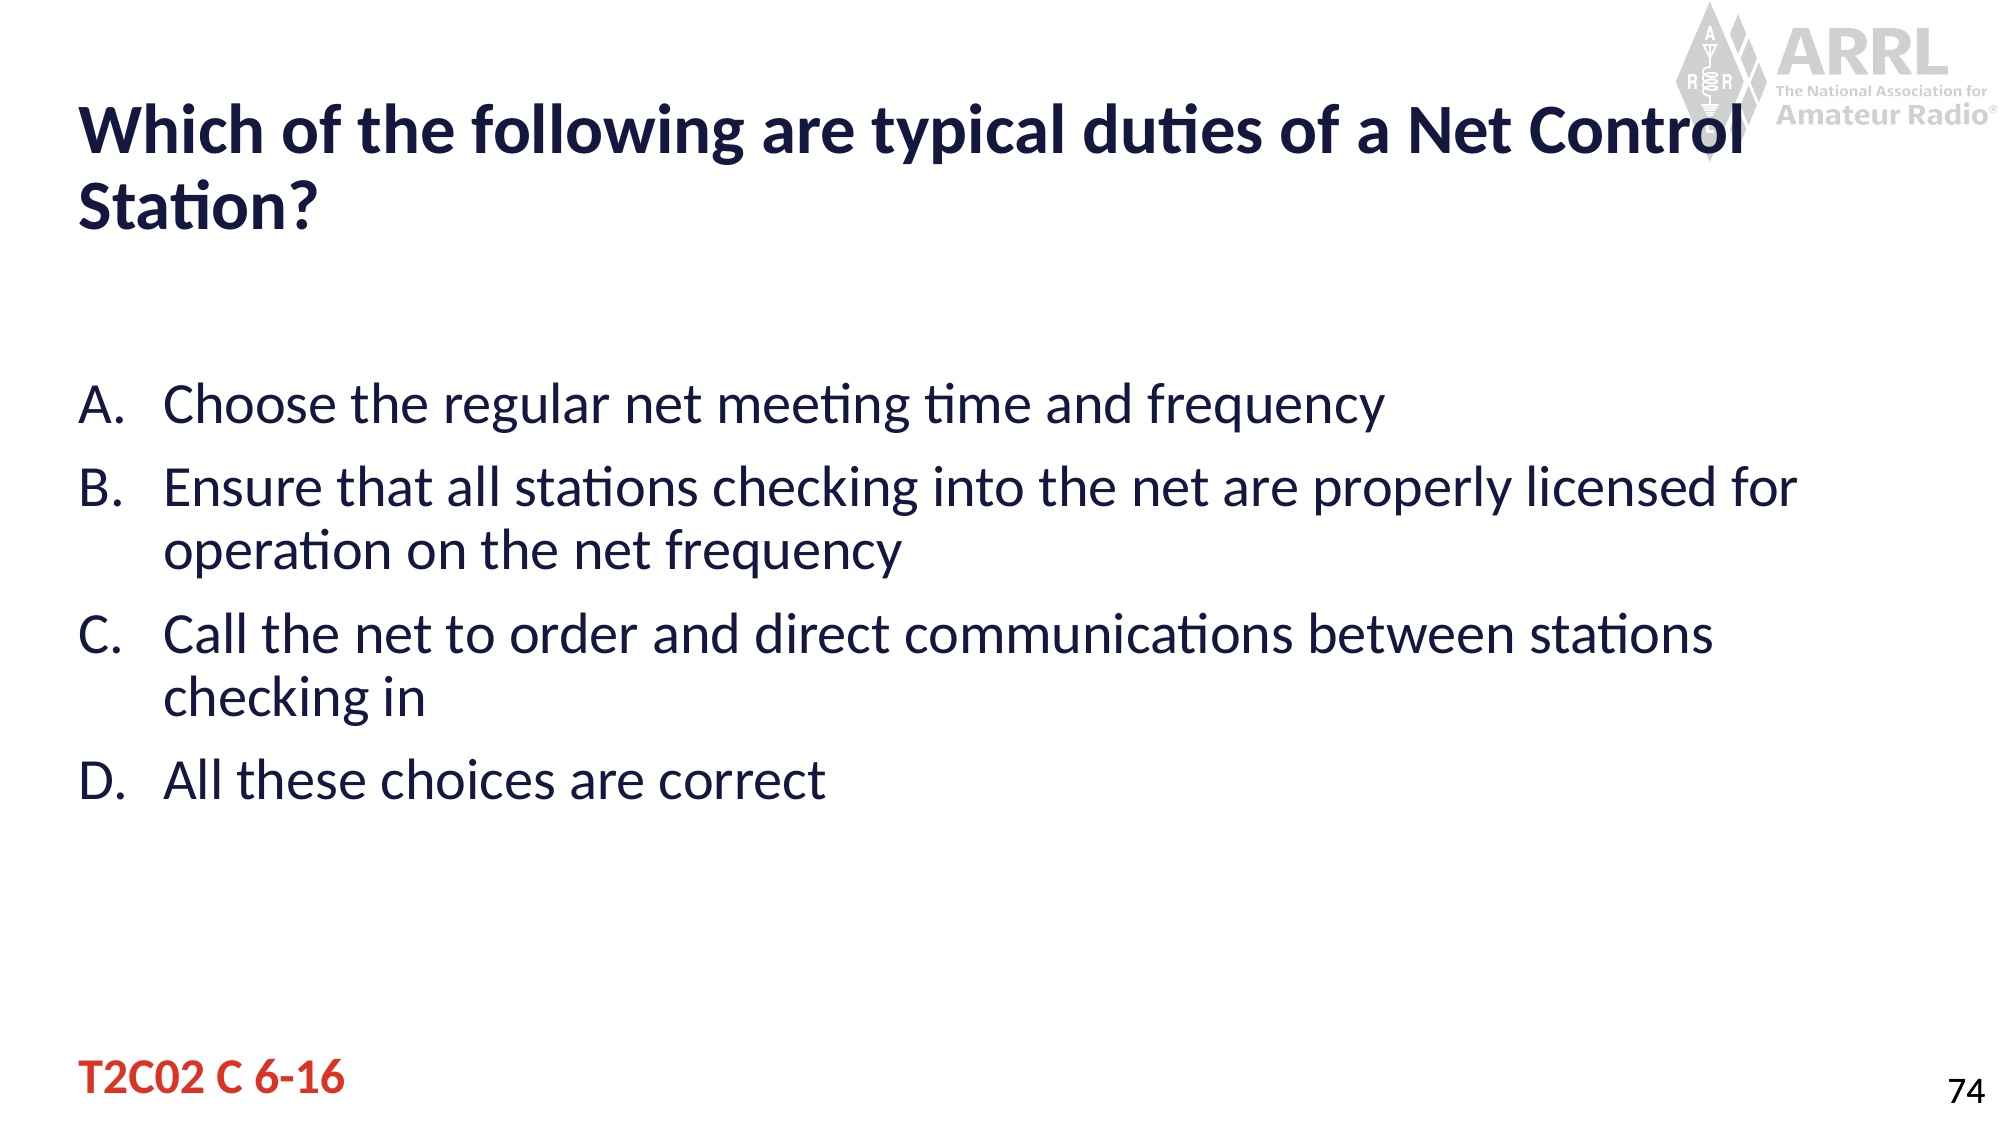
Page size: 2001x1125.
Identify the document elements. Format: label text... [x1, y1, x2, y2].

text_box T2C02 C 6-16 [63, 1036, 921, 1112]
list Choose the regular net meeting time and frequency Ensure that all stations checking into the net are properly licensed for operation on the net frequency Call the net to order and direct communications between stations checking in All these choices are correct [63, 365, 1863, 989]
picture [1674, 0, 2000, 164]
title Which of the following are typical duties of a Net Control Station? [63, 59, 1863, 278]
